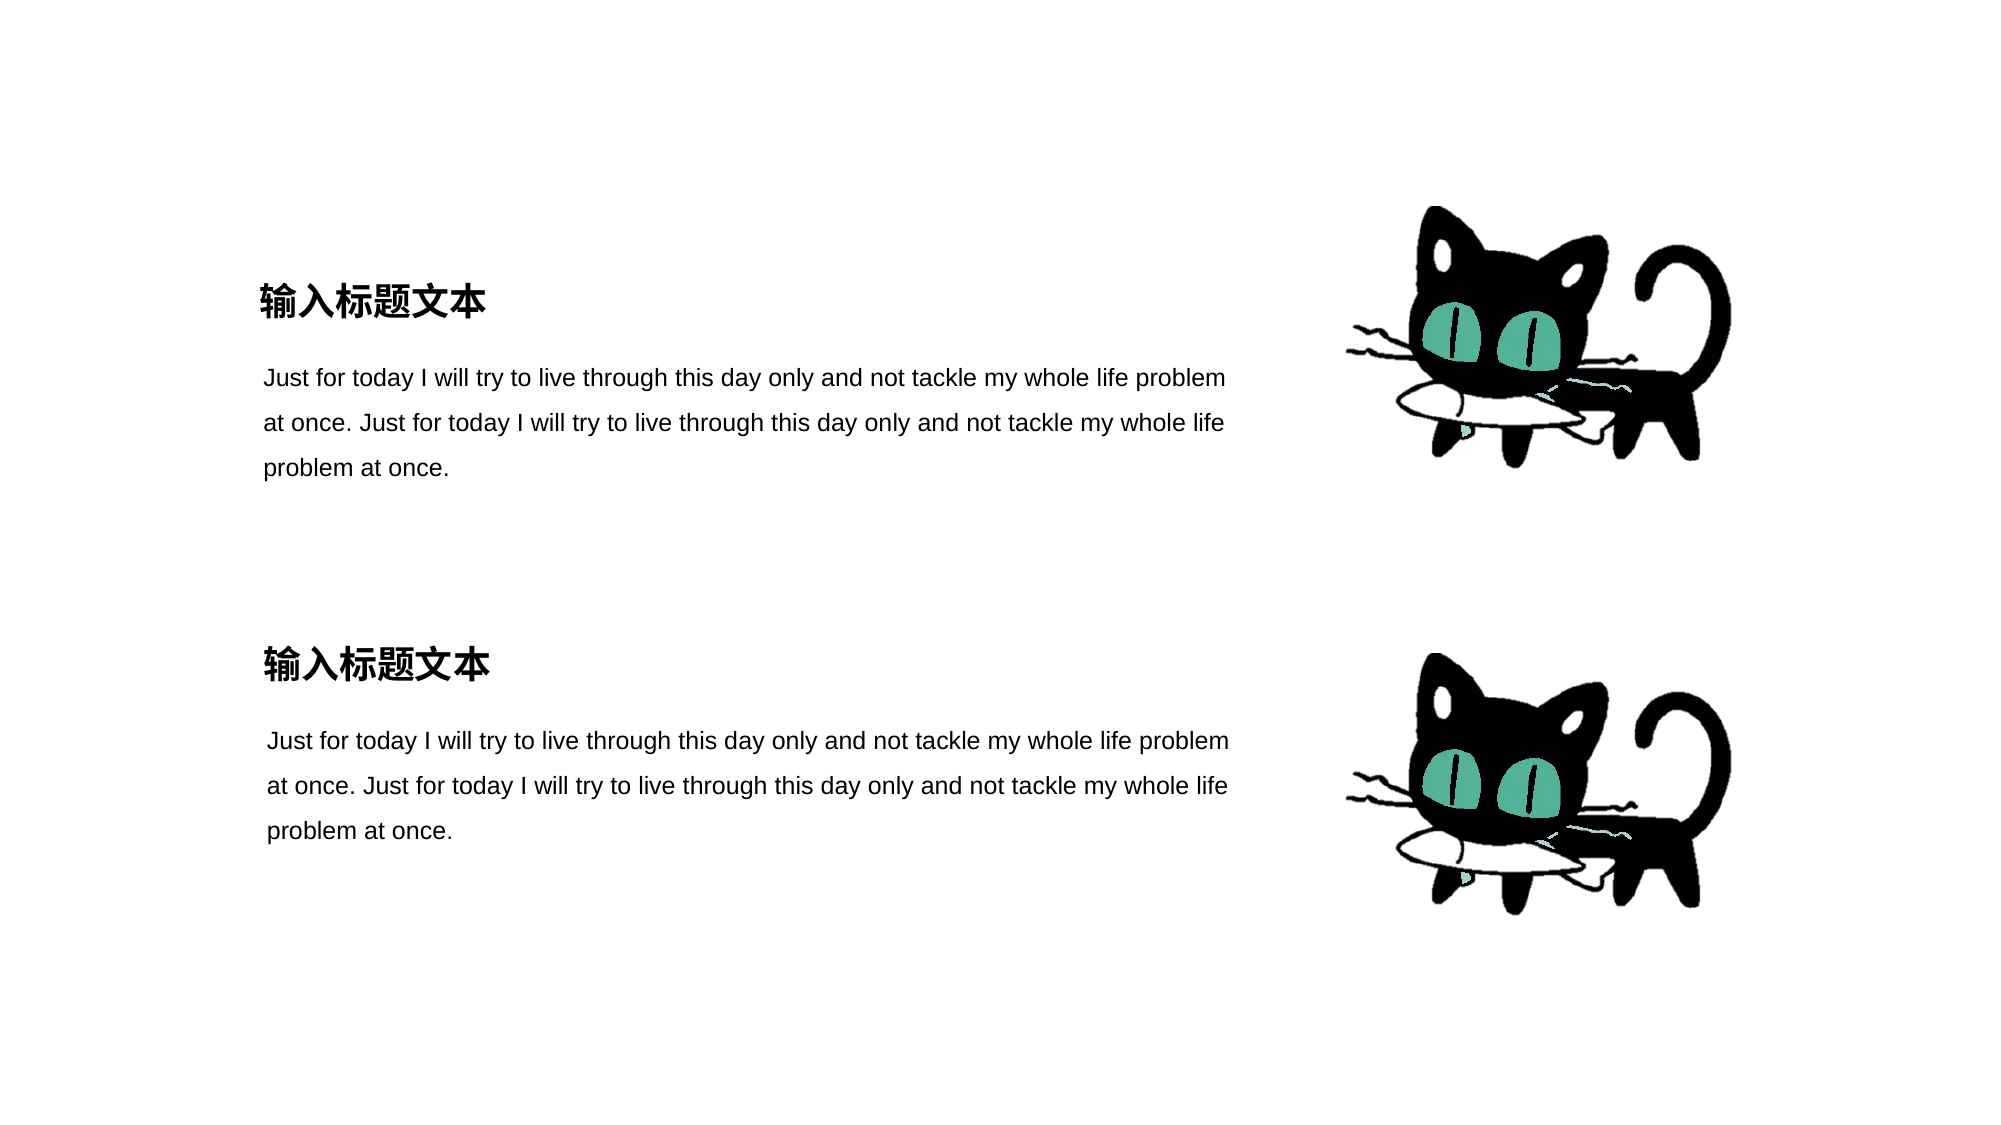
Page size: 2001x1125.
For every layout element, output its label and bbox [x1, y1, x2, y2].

picture [1324, 206, 1743, 472]
text_box [244, 269, 1255, 557]
text_box [248, 633, 1255, 919]
picture [1324, 653, 1743, 919]
